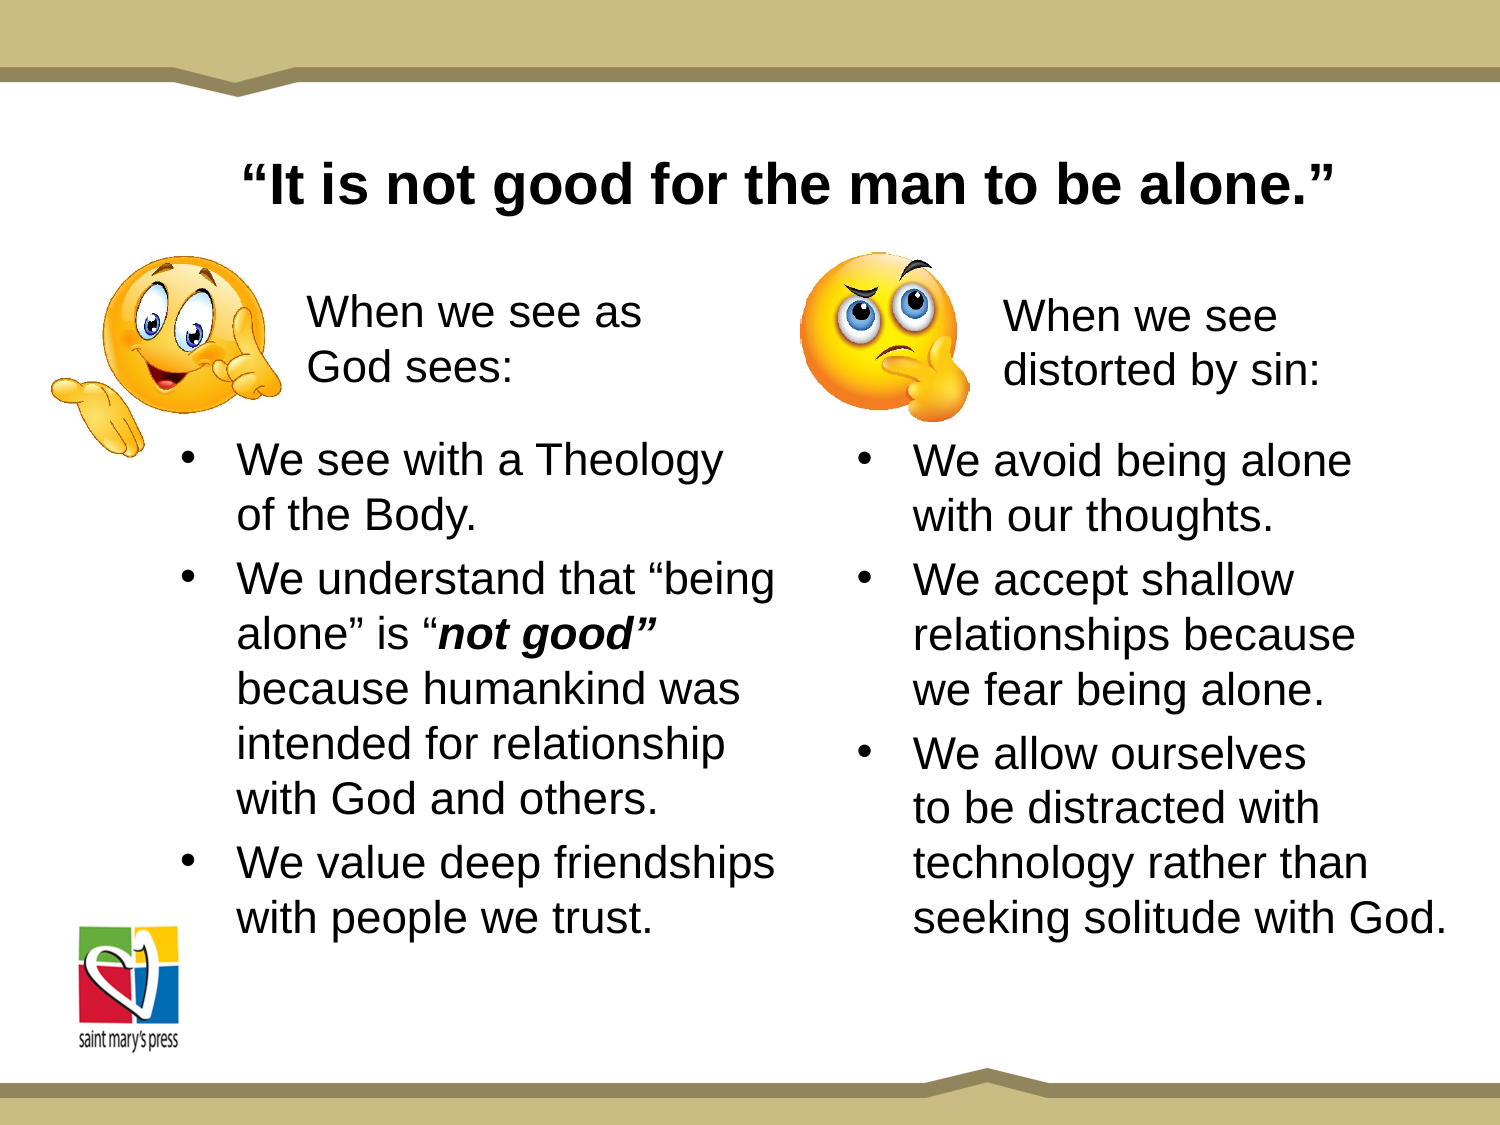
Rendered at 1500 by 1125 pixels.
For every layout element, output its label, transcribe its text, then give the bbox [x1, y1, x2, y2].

title “It is not good for the man to be alone.” [225, 137, 1438, 225]
text_box We see with a Theology of the Body. We understand that “being alone” is “not good” because humankind was intended for relationship with God and others. We value deep friendships with people we trust. [165, 421, 800, 987]
text_box When we see distorted by sin: [987, 278, 1438, 404]
picture [0, 0, 1500, 1125]
text_box We avoid being alone with our thoughts. We accept shallow relationships because we fear being alone. We allow ourselves to be distracted with technology rather than seeking solitude with God. [841, 422, 1500, 988]
list When we see as God sees: [307, 275, 670, 400]
